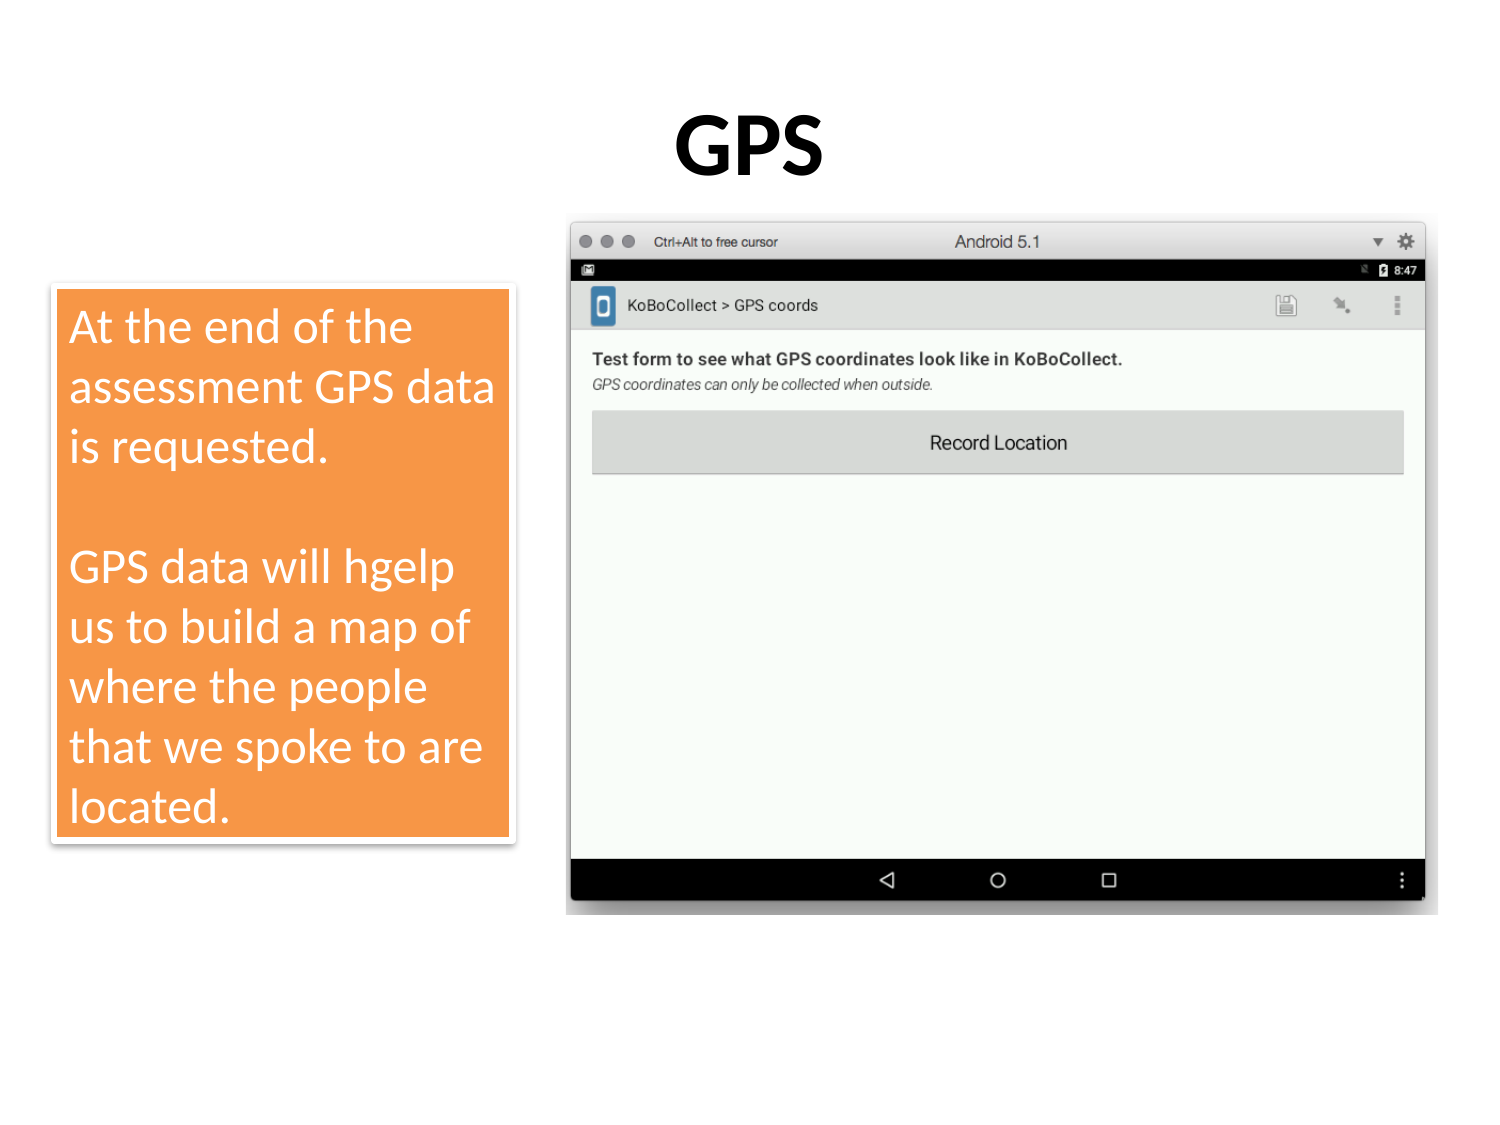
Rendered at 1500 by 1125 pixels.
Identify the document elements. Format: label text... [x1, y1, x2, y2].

title GPS [75, 45, 1425, 233]
text_box At the end of the assessment GPS data is requested. GPS data will hgelp us to build a map of where the people that we spoke to are located. [51, 283, 516, 844]
picture [565, 213, 1439, 915]
